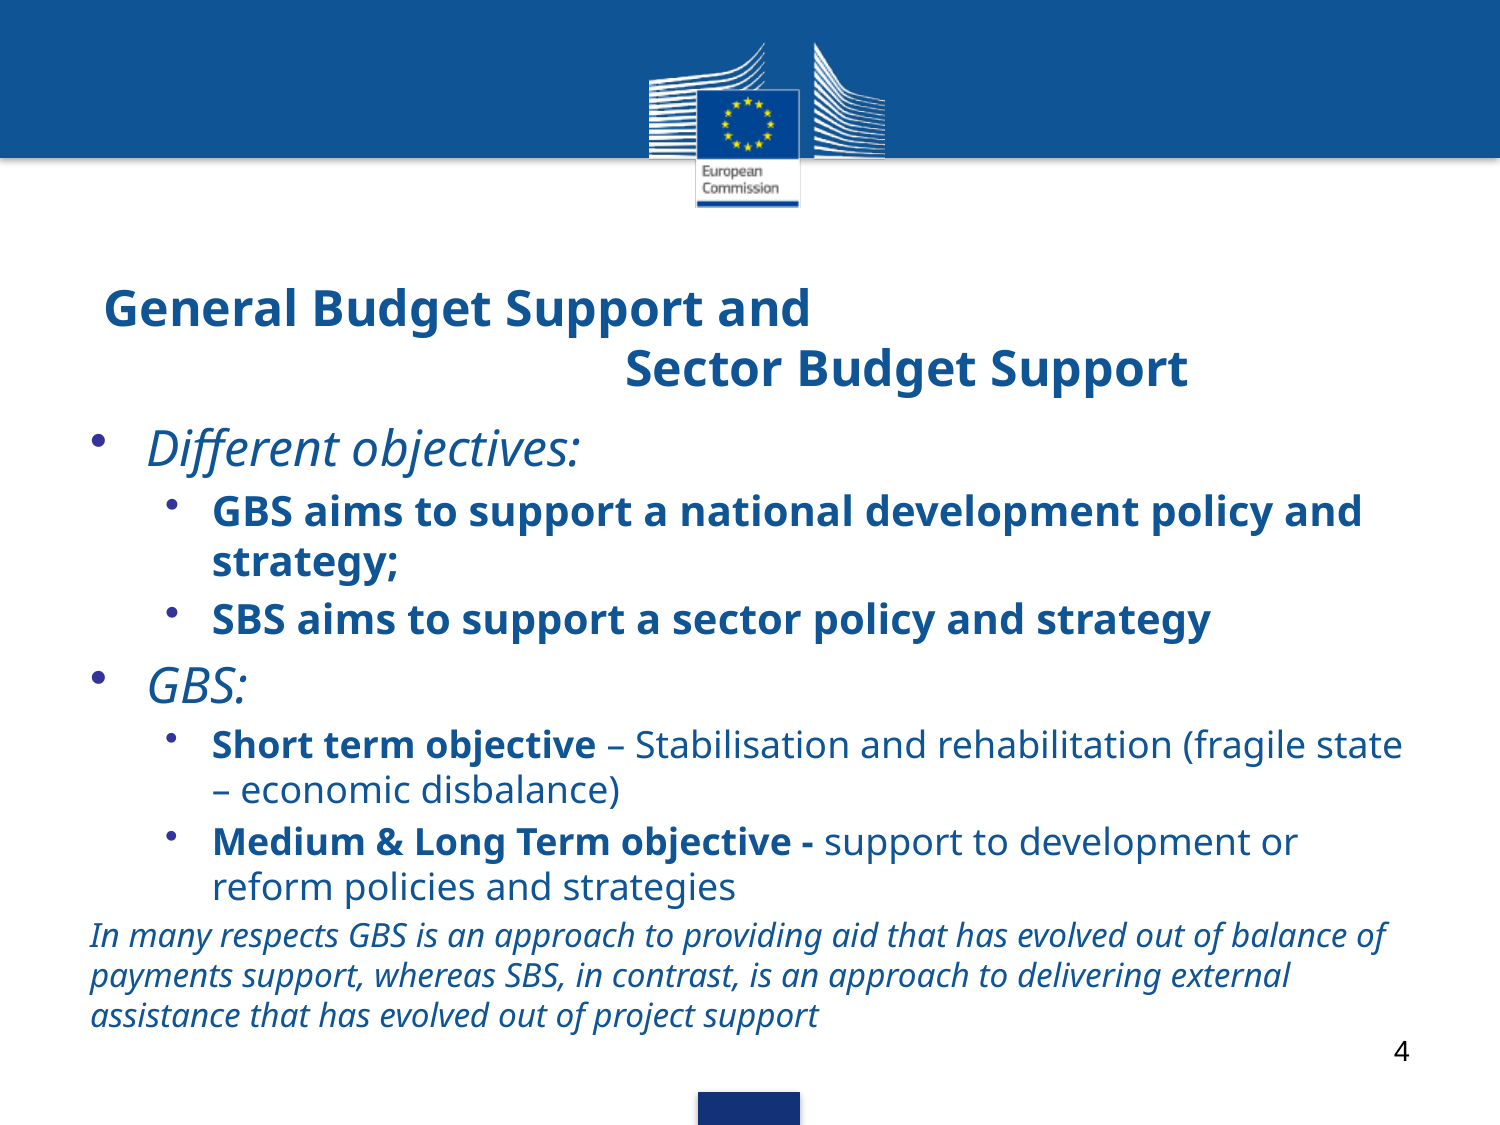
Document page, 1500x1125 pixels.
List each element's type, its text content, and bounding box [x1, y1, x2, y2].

list Different objectives: GBS aims to support a national development policy and strategy; SBS aims to support a sector policy and strategy GBS: Short term objective – Stabilisation and rehabilitation (fragile state – economic disbalance) Medium & Long Term objective - support to development or reform policies and strategies In many respects GBS is an approach to providing aid that has evolved out of balance of payments support, whereas SBS, in contrast, is an approach to delivering external assistance that has evolved out of project support [75, 408, 1425, 988]
title General Budget Support and Sector Budget Support [88, 278, 1439, 468]
slide_number 4 [1074, 1024, 1426, 1103]
picture [649, 42, 885, 208]
